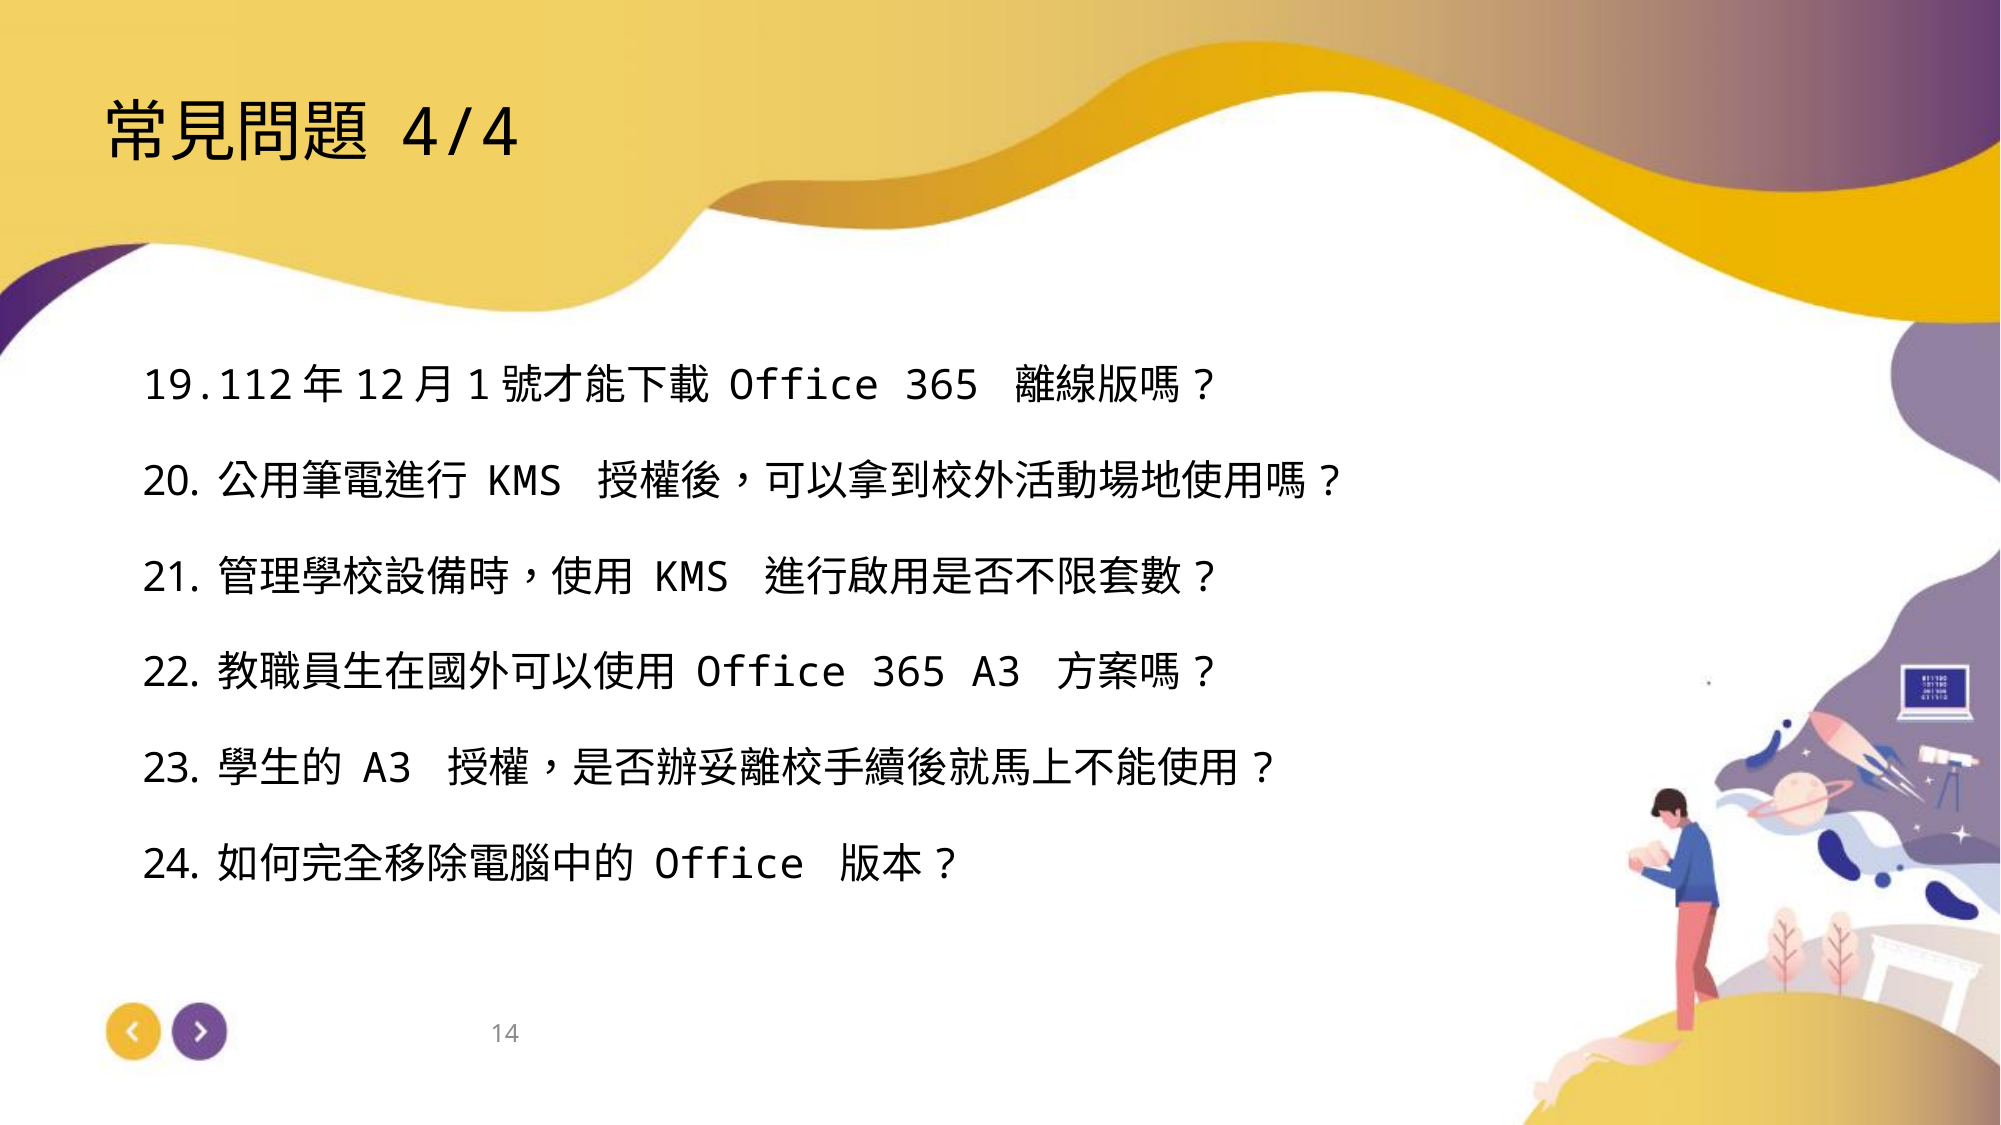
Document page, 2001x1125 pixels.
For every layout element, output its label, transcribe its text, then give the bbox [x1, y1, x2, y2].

picture [0, 0, 2001, 1125]
list 常見問題 4/4 [87, 90, 761, 170]
list 112年12月1號才能下載 Office 365 離線版嗎? 公用筆電進行 KMS 授權後，可以拿到校外活動場地使用嗎? 管理學校設備時，使用 KMS 進行啟用是否不限套數? 教職員生在國外可以使用 Office 365 A3 方案嗎? 學生的 A3 授權，是否辦妥離校手續後就馬上不能使用? 如何完全移除電腦中的 Office 版本? [128, 325, 1563, 978]
